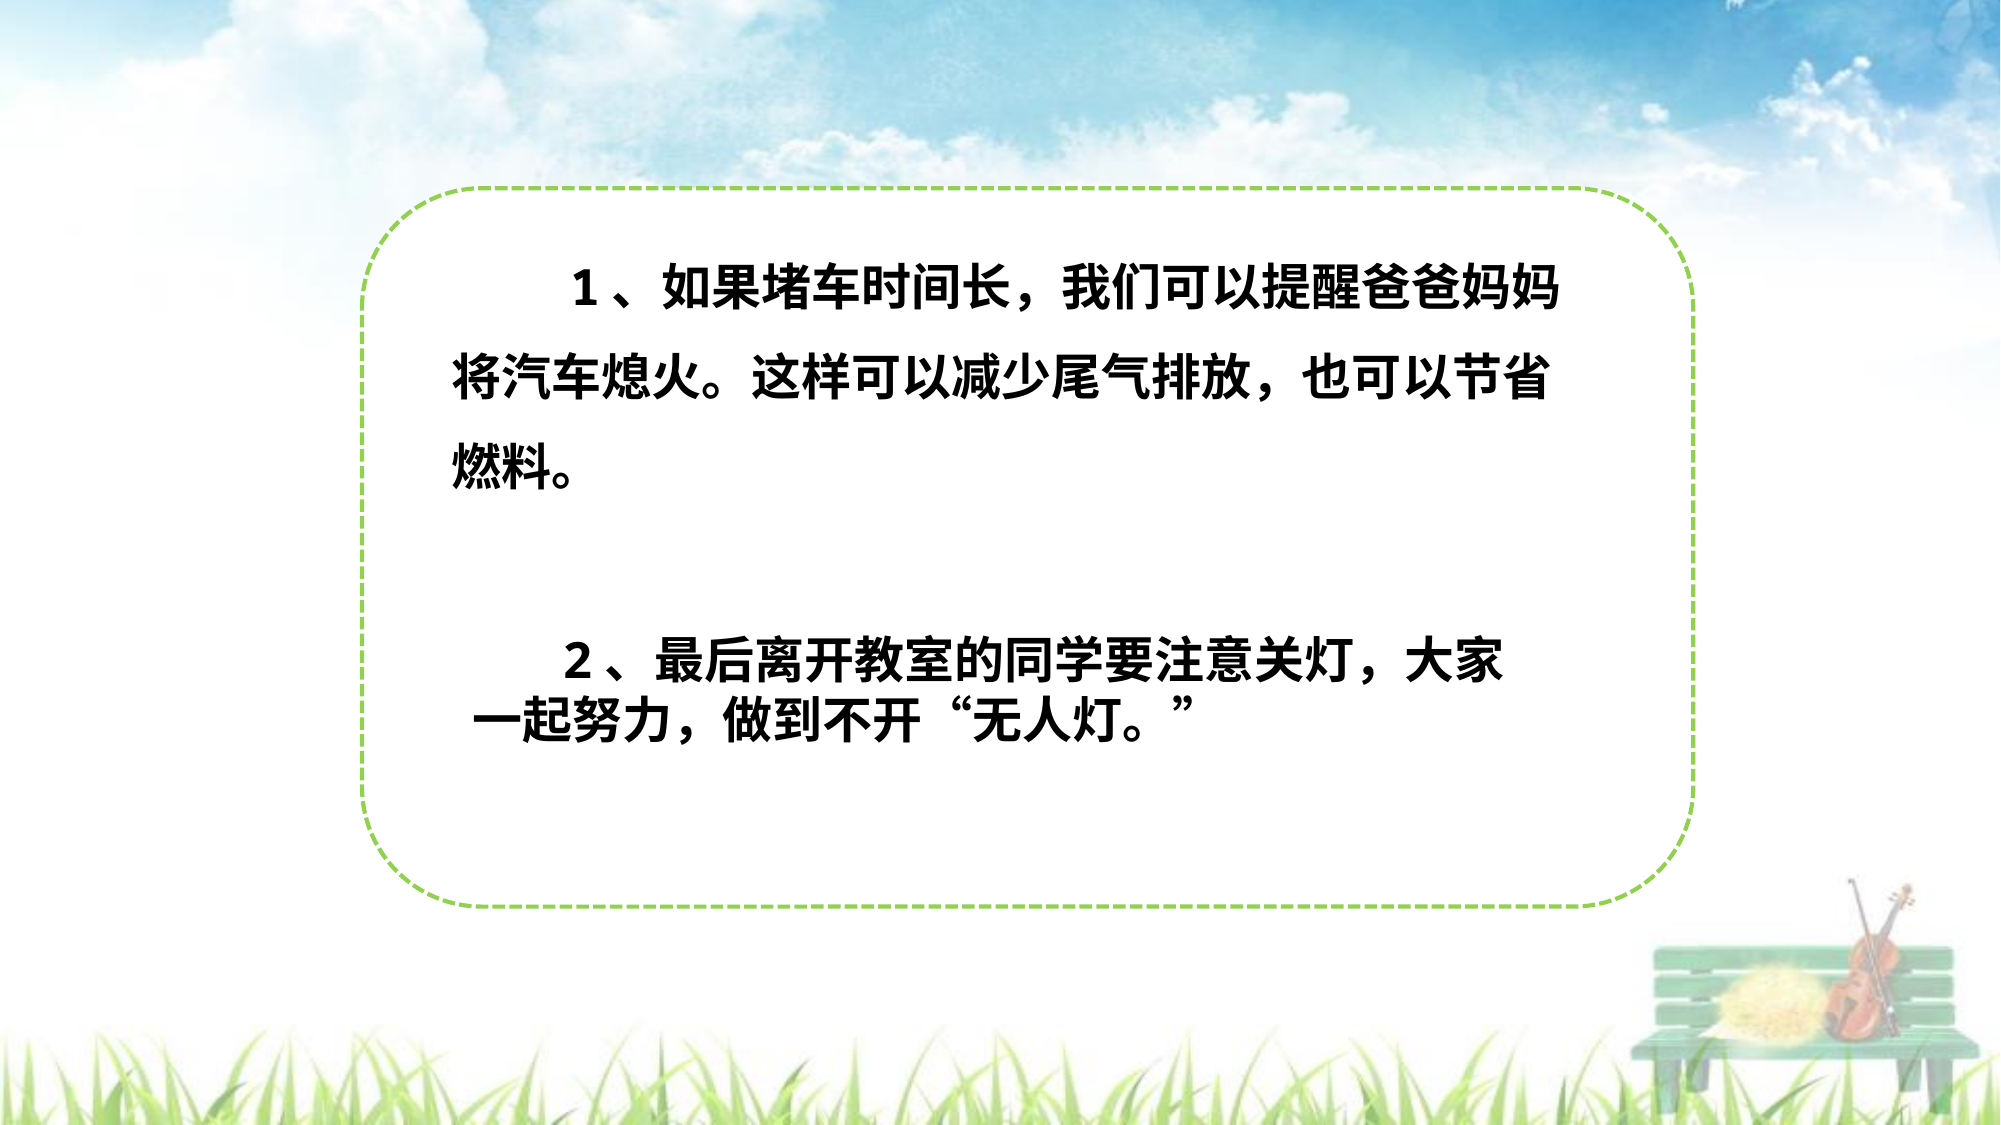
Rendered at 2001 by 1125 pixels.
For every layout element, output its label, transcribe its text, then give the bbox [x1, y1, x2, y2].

text_box [362, 188, 1694, 907]
text_box 1、如果堵车时间长，我们可以提醒爸爸妈妈将汽车熄火。这样可以减少尾气排放，也可以节省燃料。 [436, 217, 1580, 503]
text_box 2、最后离开教室的同学要注意关灯，大家一起努力，做到不开“无人灯。” [457, 621, 1560, 757]
picture [0, 0, 2001, 1125]
